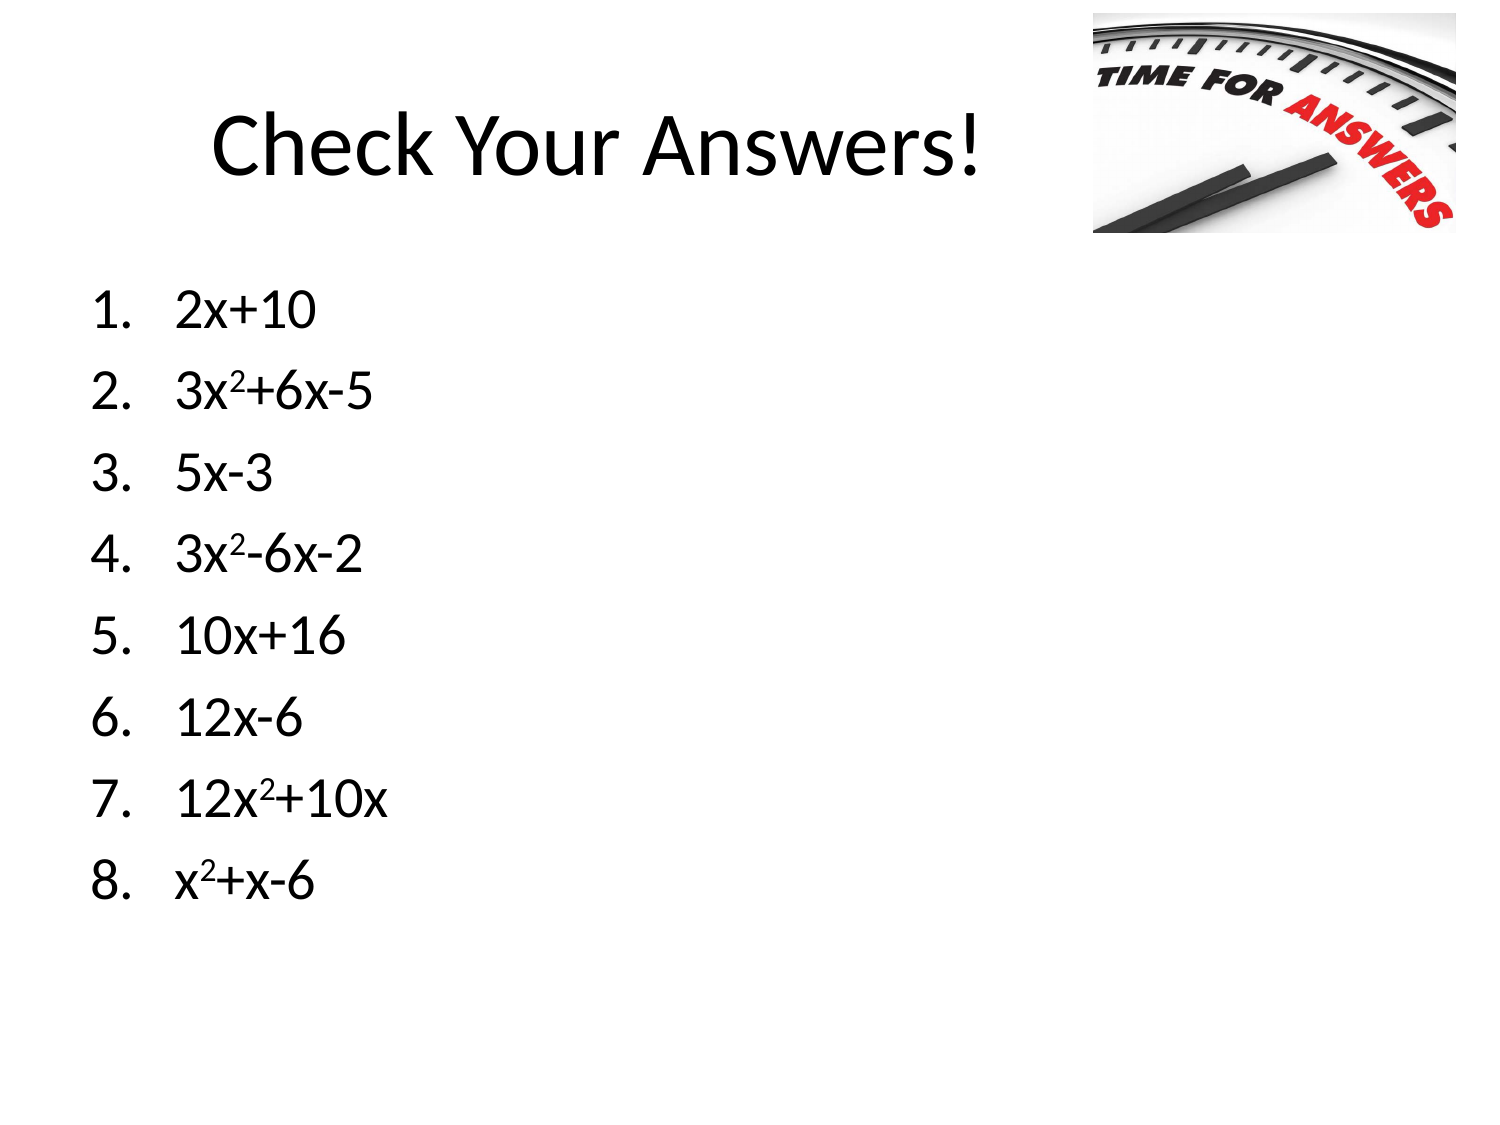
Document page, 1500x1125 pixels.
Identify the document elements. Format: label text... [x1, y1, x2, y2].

picture [1093, 13, 1456, 233]
title Check Your Answers! [0, 45, 1088, 233]
list 2x+10 3x2+6x-5 5x-3 3x2-6x-2 10x+16 12x-6 12x2+10x x2+x-6 [75, 262, 1456, 1005]
